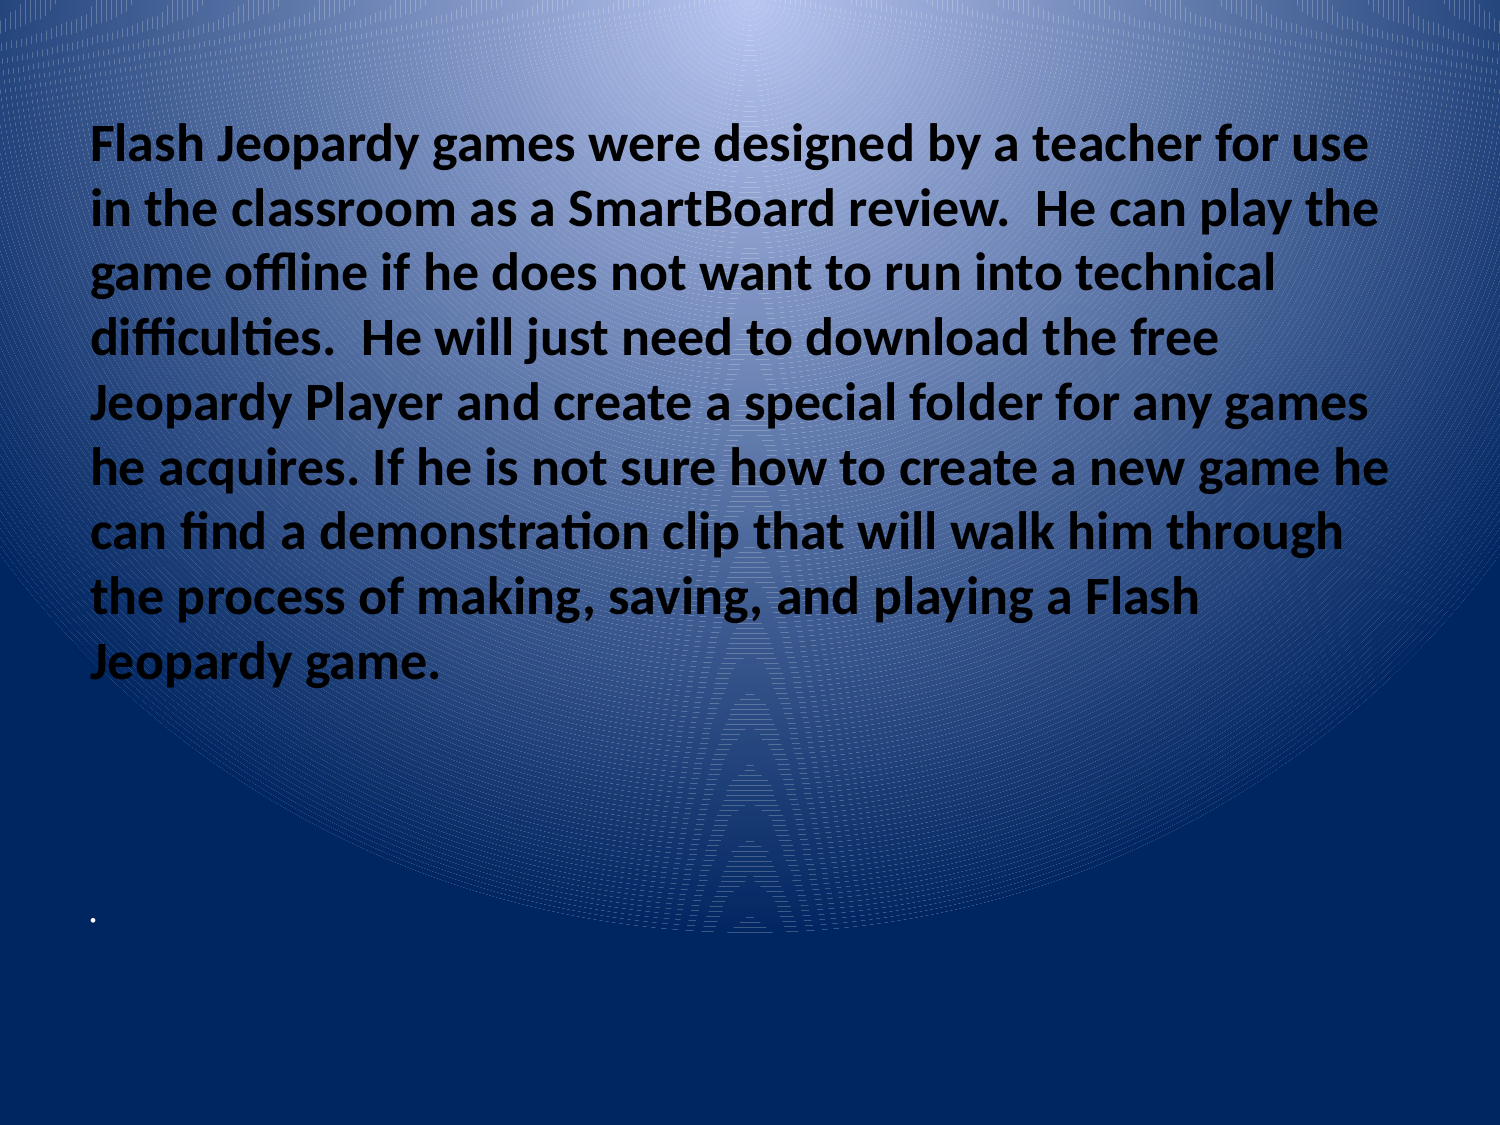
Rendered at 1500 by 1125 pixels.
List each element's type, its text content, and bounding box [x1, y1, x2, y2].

list Flash Jeopardy games were designed by a teacher for use in the classroom as a SmartBoard review. He can play the game offline if he does not want to run into technical difficulties. He will just need to download the free Jeopardy Player and create a special folder for any games he acquires. If he is not sure how to create a new game he can find a demonstration clip that will walk him through the process of making, saving, and playing a Flash Jeopardy game. [75, 99, 1425, 1005]
